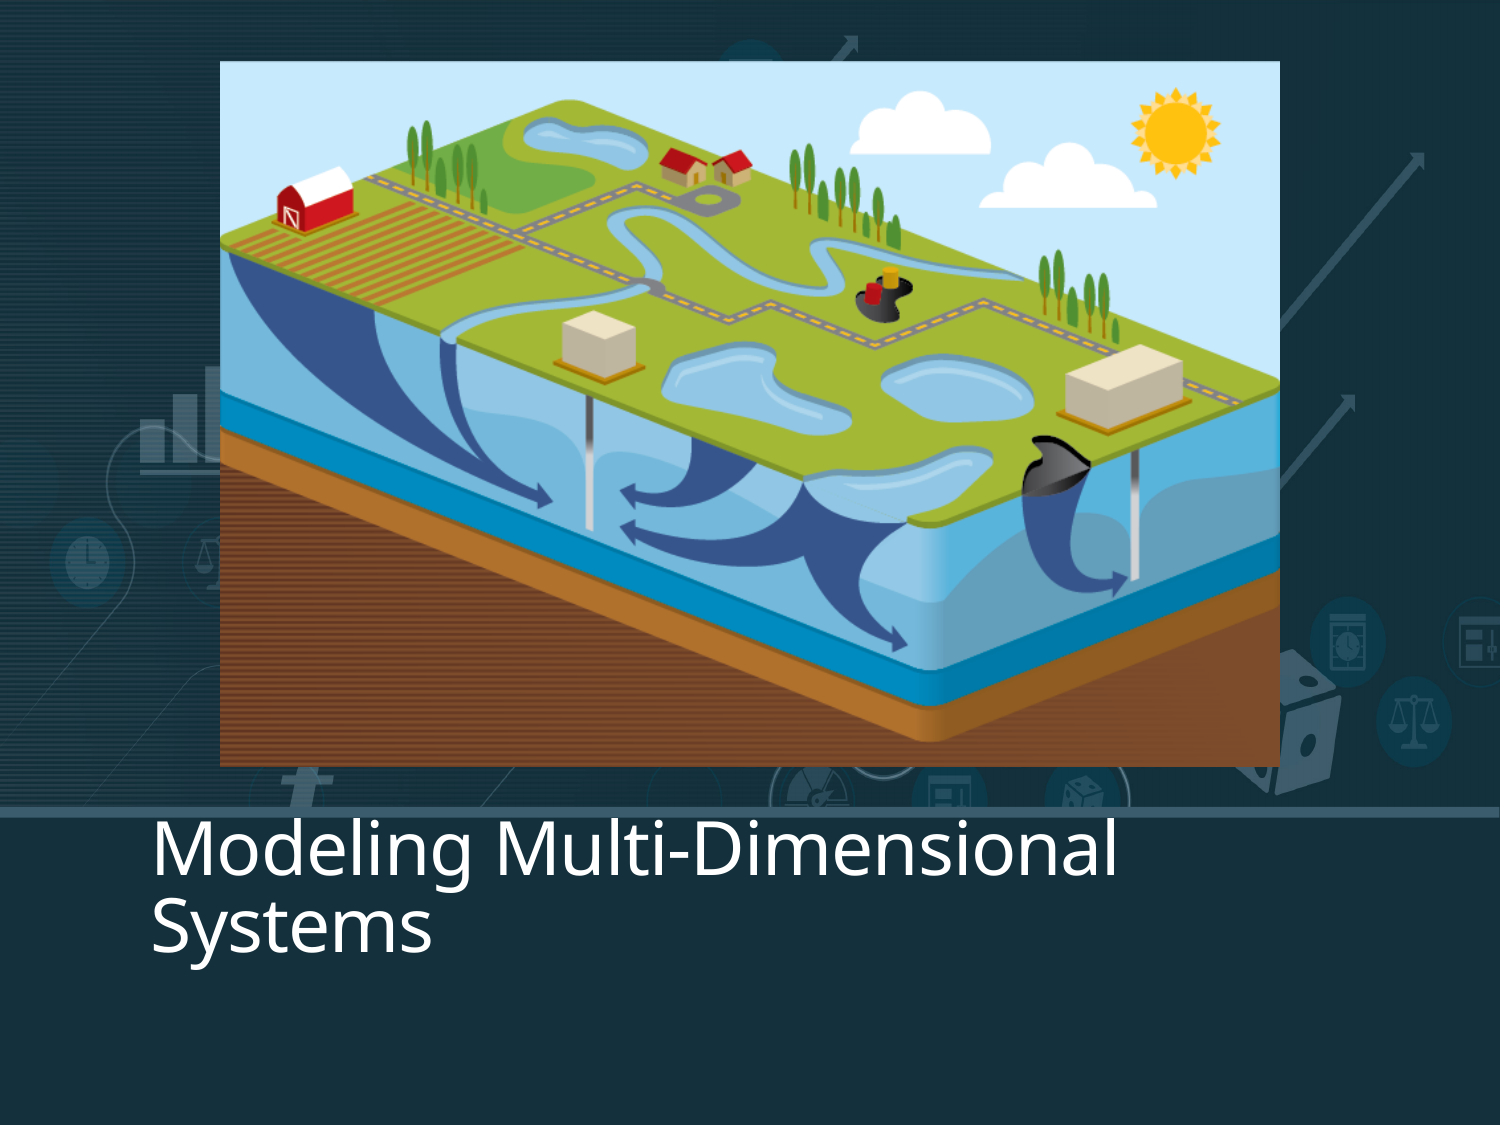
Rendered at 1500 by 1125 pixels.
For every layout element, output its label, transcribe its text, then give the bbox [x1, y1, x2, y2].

picture [0, 0, 1500, 806]
title Modeling Multi-Dimensional Systems [135, 832, 1380, 968]
